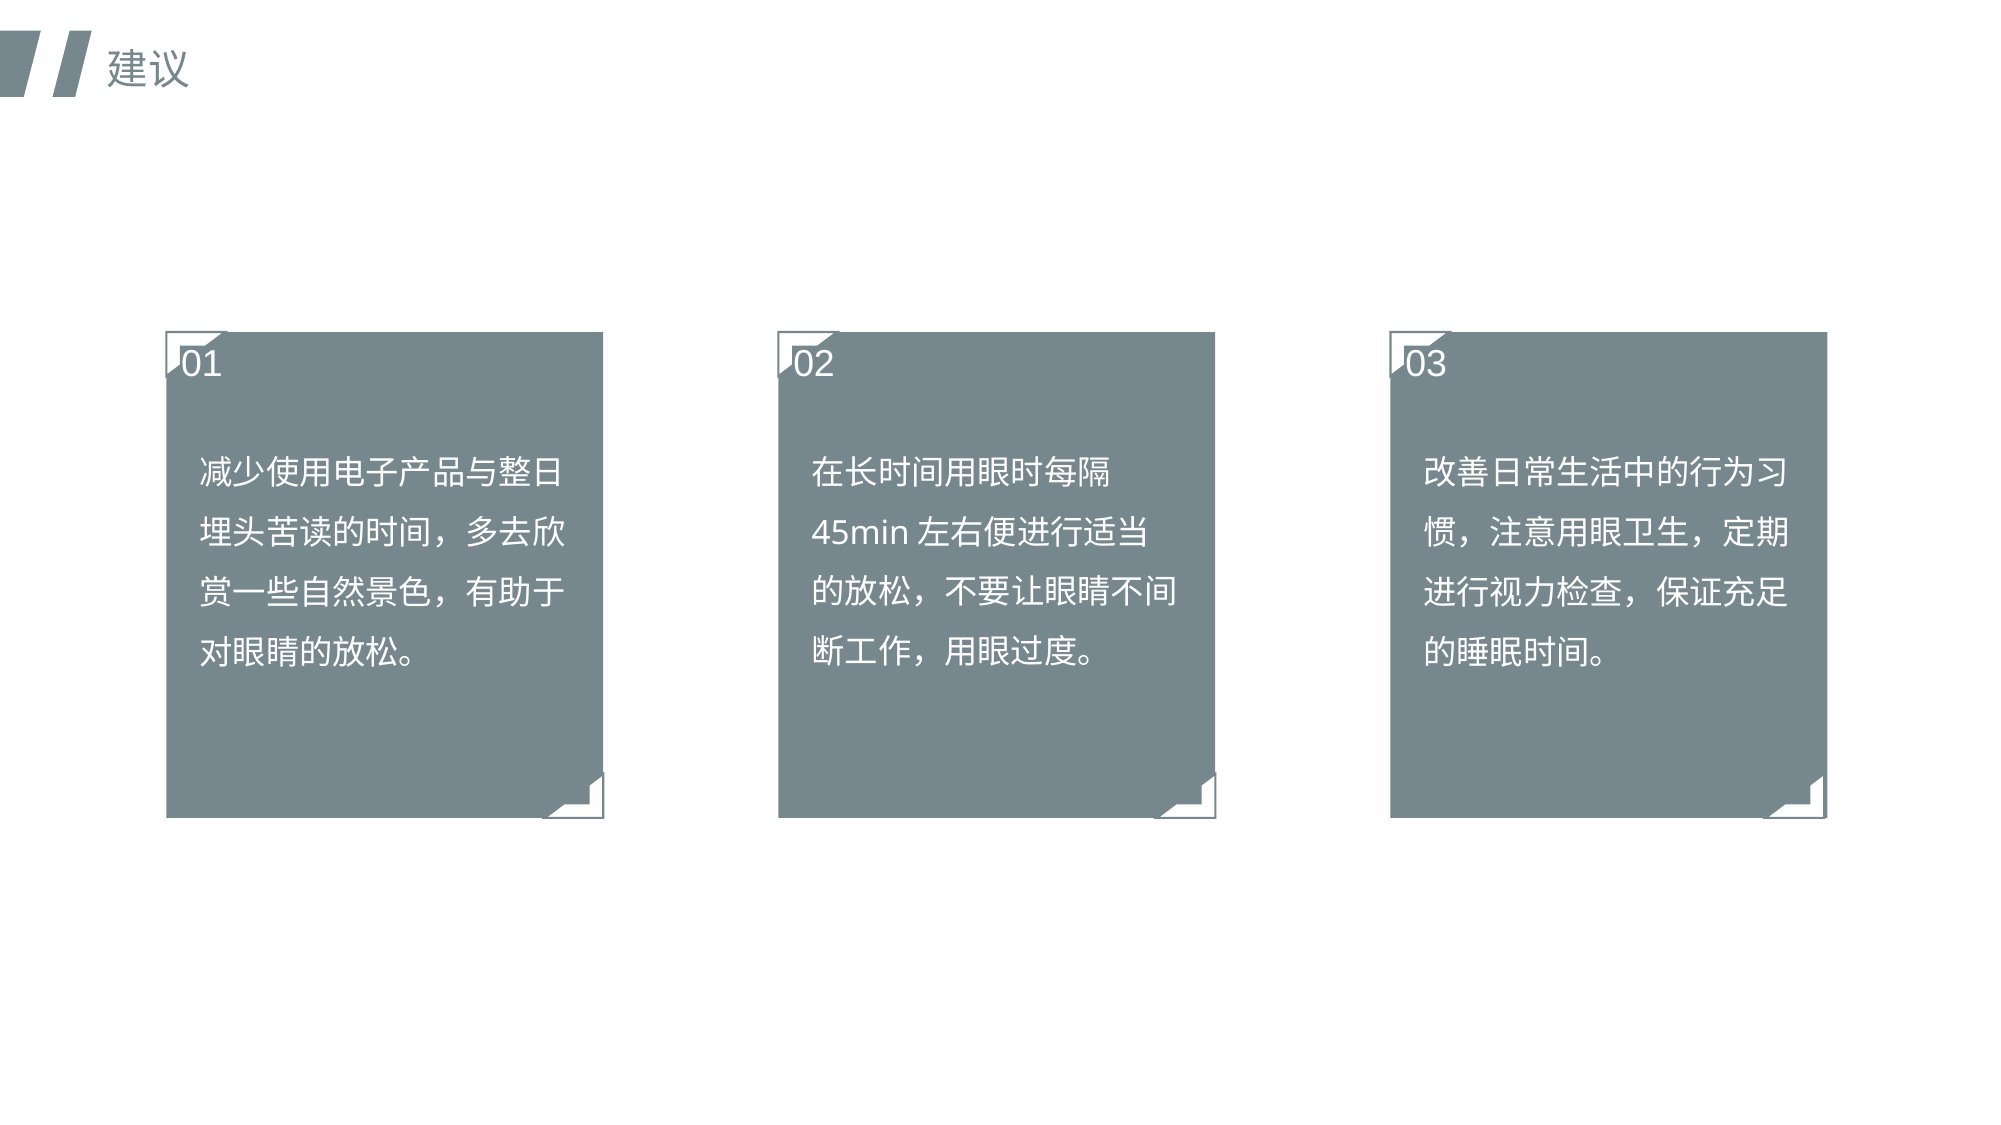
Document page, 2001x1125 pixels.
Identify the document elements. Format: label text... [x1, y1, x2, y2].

text_box 建议 [91, 30, 409, 101]
text_box [1762, 771, 1826, 819]
text_box 01 [166, 332, 238, 392]
text_box 改善日常生活中的行为习惯，注意用眼卫生，定期进行视力检查，保证充足的睡眠时间。 [1408, 424, 1809, 679]
text_box [777, 331, 1216, 819]
text_box 02 [778, 332, 850, 392]
text_box [541, 771, 605, 819]
text_box [1153, 771, 1217, 819]
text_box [0, 27, 92, 97]
text_box 减少使用电子产品与整日埋头苦读的时间，多去欣赏一些自然景色，有助于对眼睛的放松。 [184, 424, 585, 739]
text_box [165, 331, 604, 819]
text_box [1389, 331, 1828, 819]
text_box 03 [1390, 332, 1462, 392]
text_box 在长时间用眼时每隔45min左右便进行适当的放松，不要让眼睛不间断工作，用眼过度。 [796, 423, 1197, 723]
